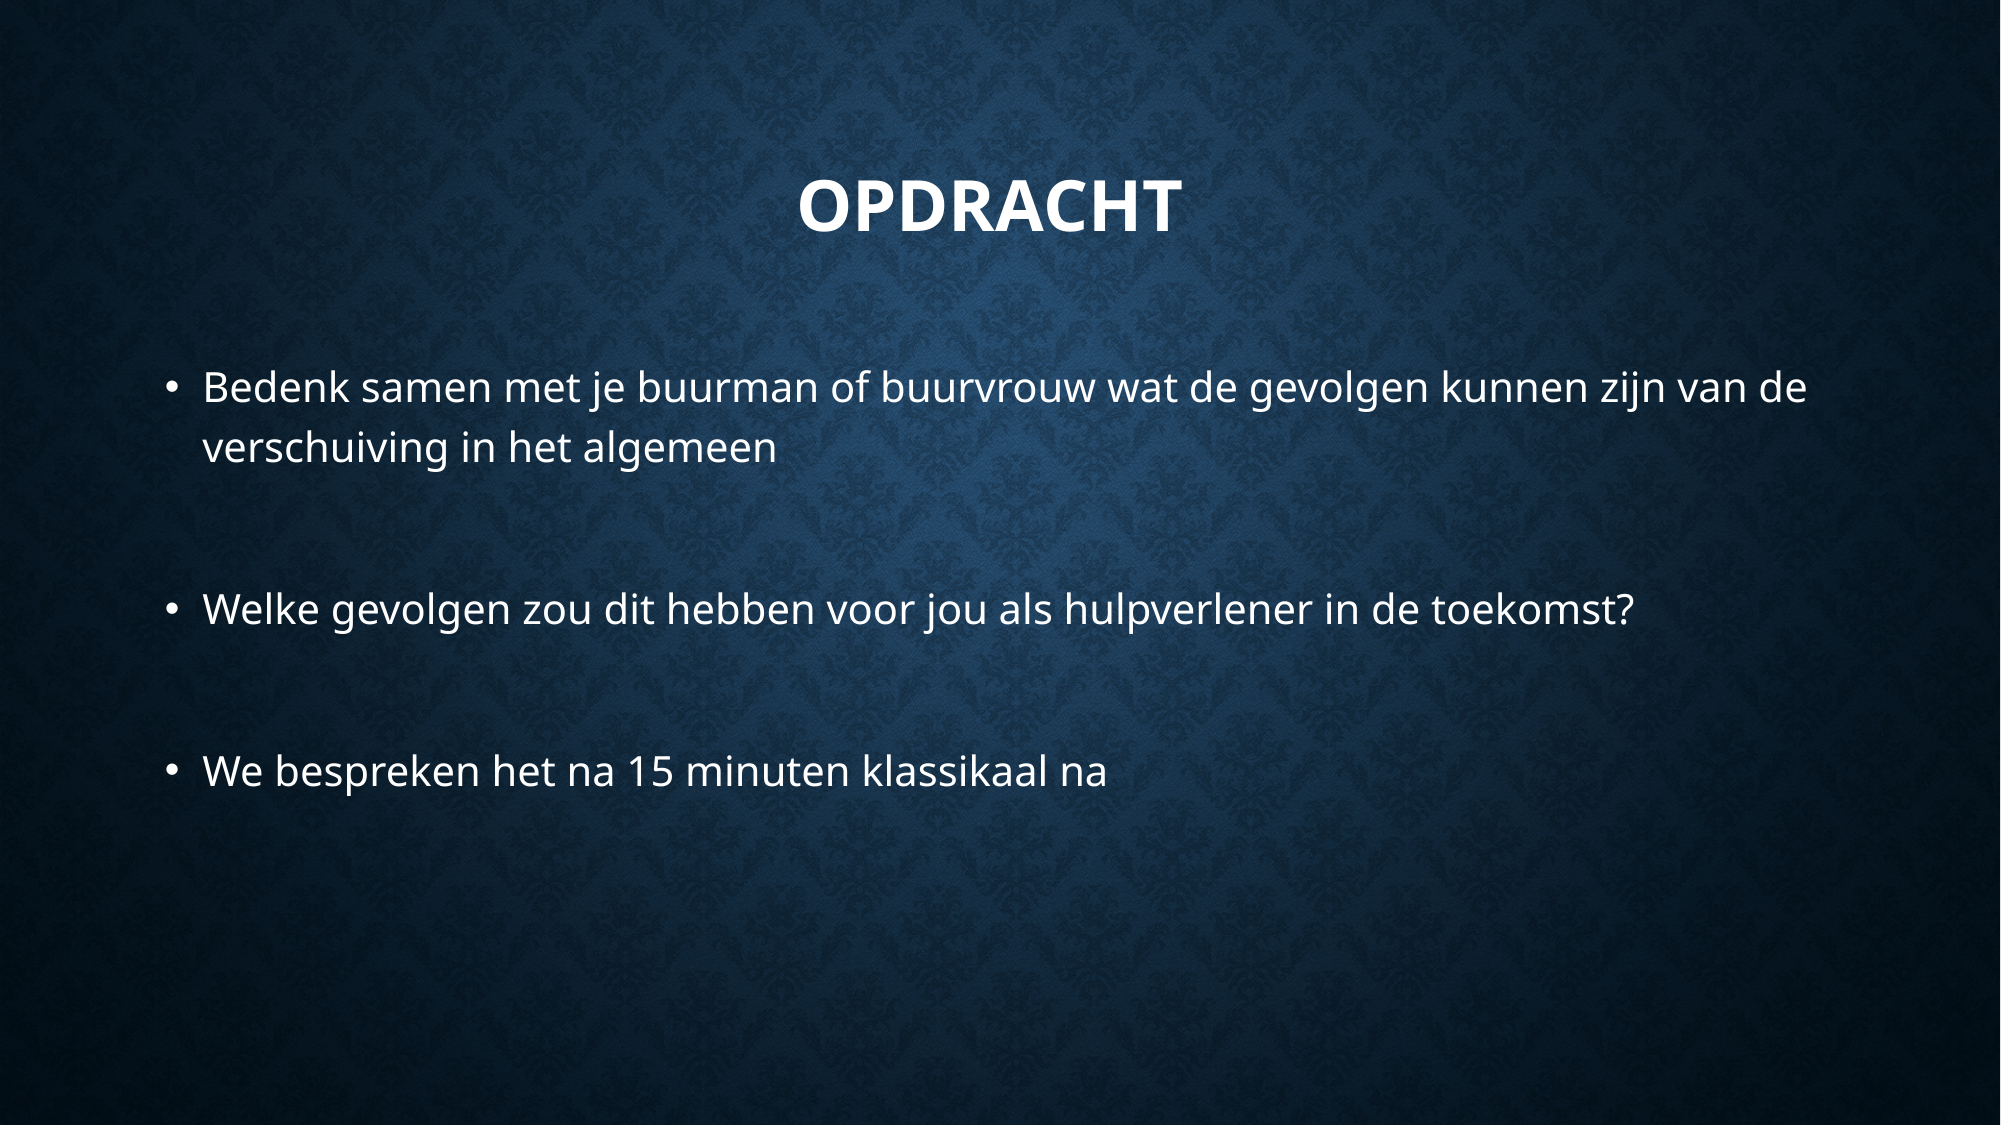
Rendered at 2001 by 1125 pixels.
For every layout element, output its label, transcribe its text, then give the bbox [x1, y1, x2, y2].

title Opdracht [149, 99, 1849, 318]
list Bedenk samen met je buurman of buurvrouw wat de gevolgen kunnen zijn van de verschuiving in het algemeen Welke gevolgen zou dit hebben voor jou als hulpverlener in de toekomst? We bespreken het na 15 minuten klassikaal na [149, 343, 1849, 950]
